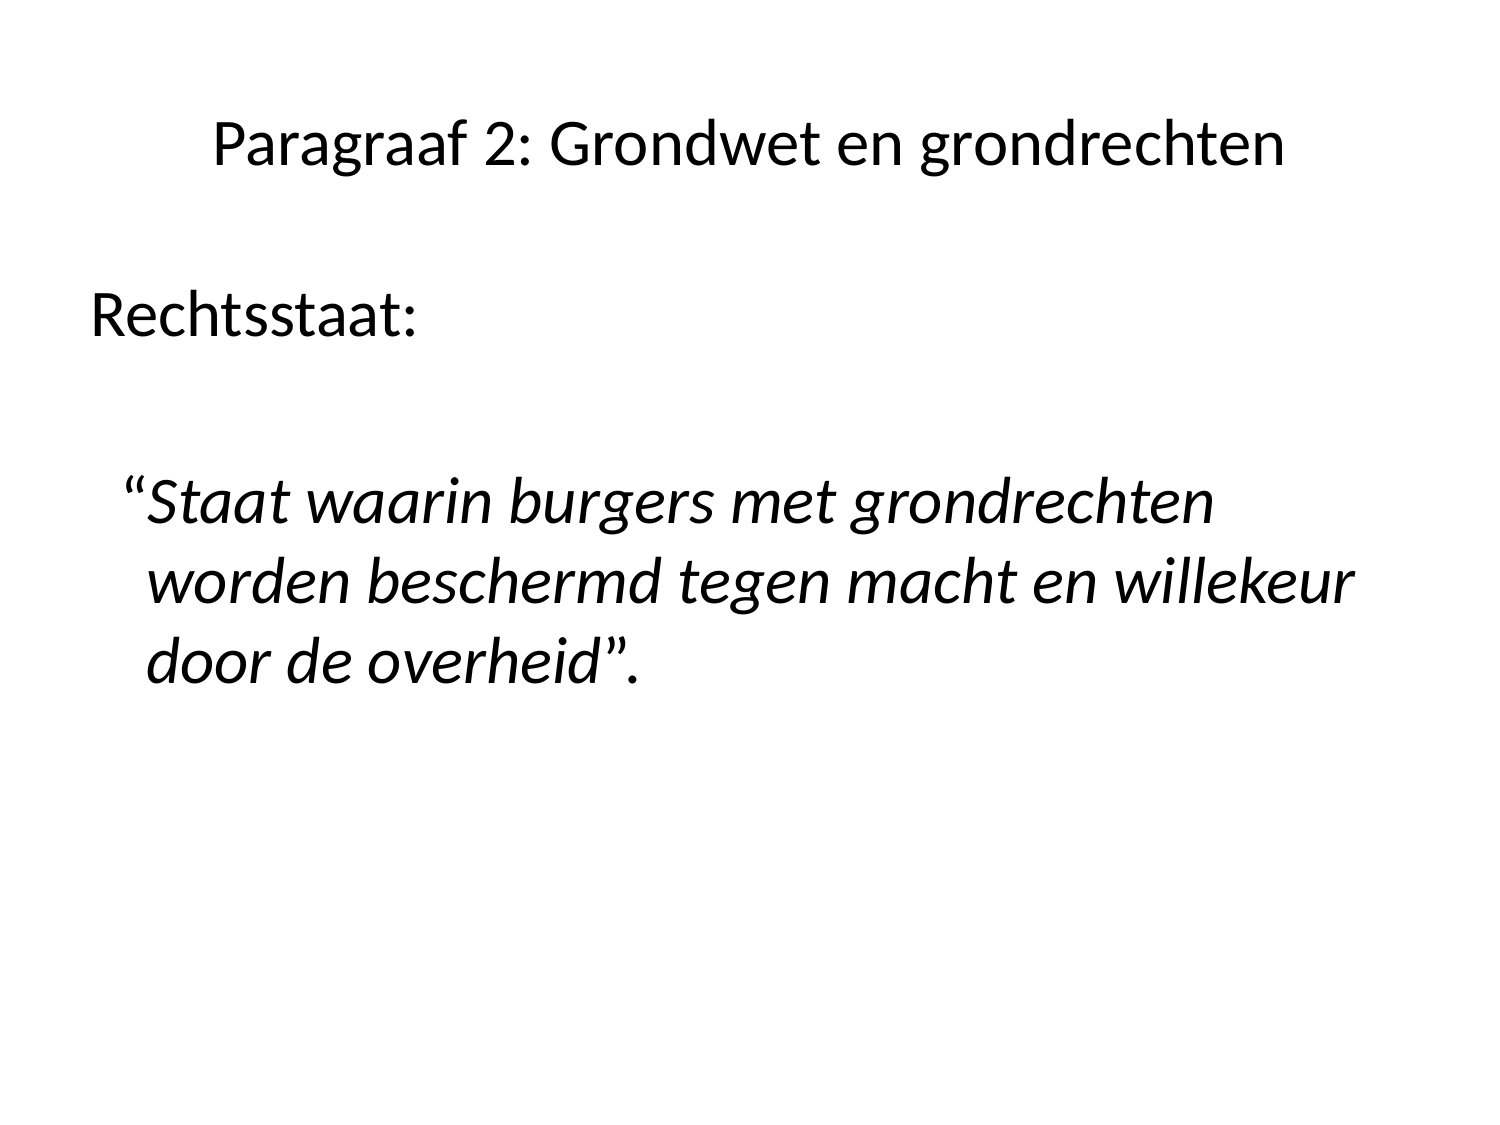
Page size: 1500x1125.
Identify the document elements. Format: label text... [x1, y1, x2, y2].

list Rechtsstaat: “Staat waarin burgers met grondrechten worden beschermd tegen macht en willekeur door de overheid”. [75, 262, 1425, 1005]
title Paragraaf 2: Grondwet en grondrechten [75, 45, 1425, 233]
